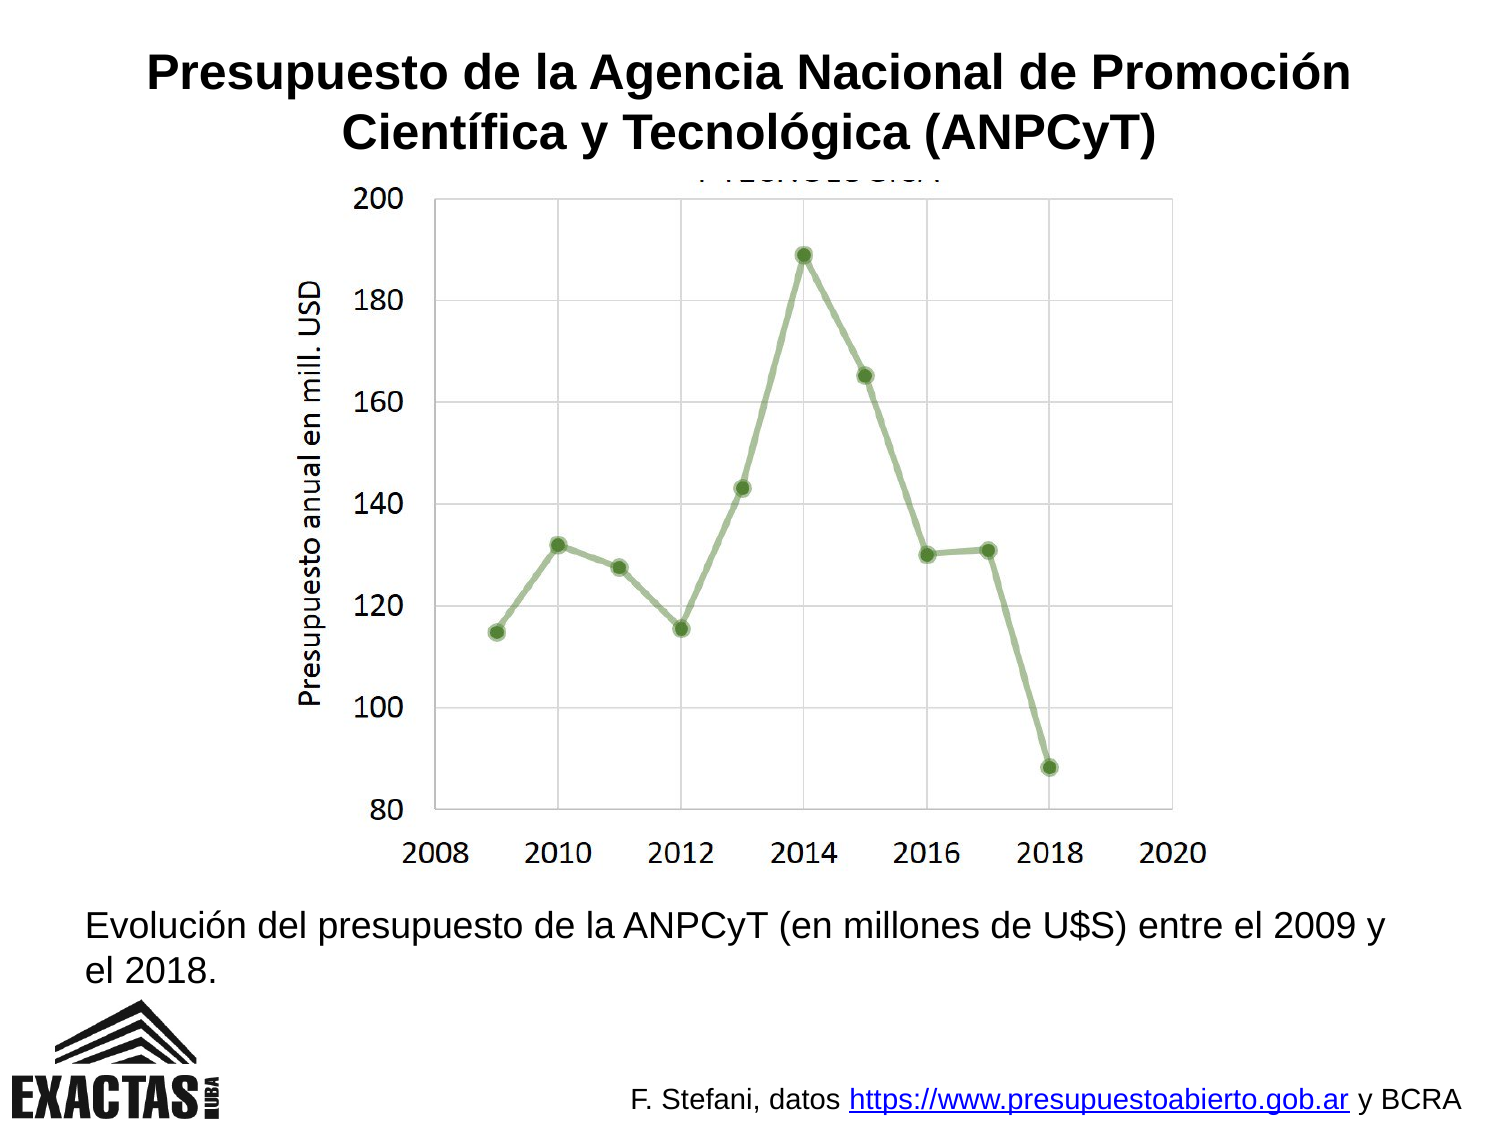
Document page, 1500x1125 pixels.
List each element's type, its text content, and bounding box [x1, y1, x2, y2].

text_box F. Stefani, datos https://www.presupuestoabierto.gob.ar y BCRA [615, 1073, 1500, 1123]
text_box Presupuesto de la Agencia Nacional de Promoción Científica y Tecnológica (ANPCyT) [0, 32, 1500, 167]
text_box Evolución del presupuesto de la ANPCyT (en millones de U$S) entre el 2009 y el 2018. [70, 893, 1429, 999]
picture [271, 180, 1228, 890]
picture [12, 999, 219, 1119]
